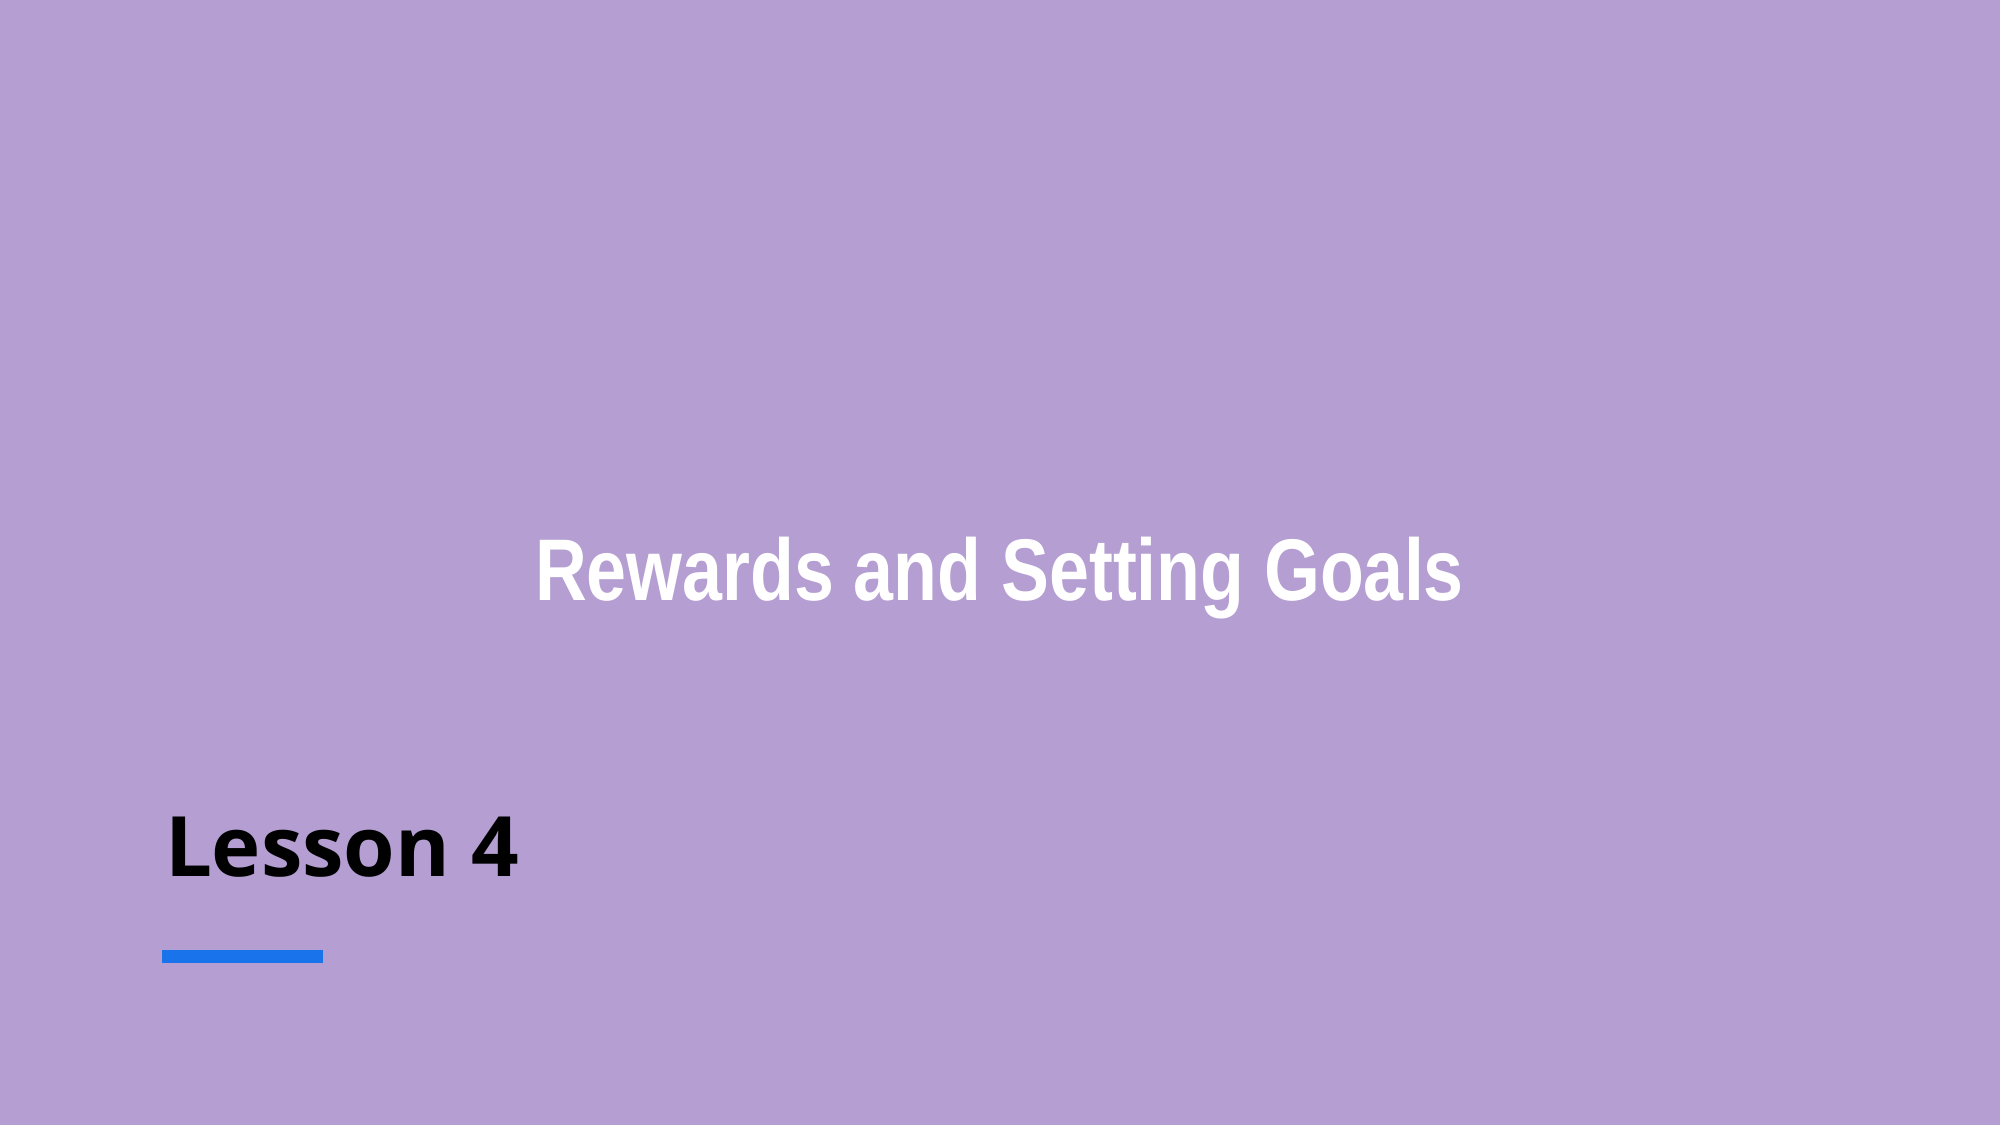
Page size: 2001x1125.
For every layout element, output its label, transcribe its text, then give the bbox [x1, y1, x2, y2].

text_box [0, 0, 2000, 1125]
title Lesson 4 [150, 149, 732, 902]
list Rewards and Setting Goals [202, 332, 1798, 1125]
